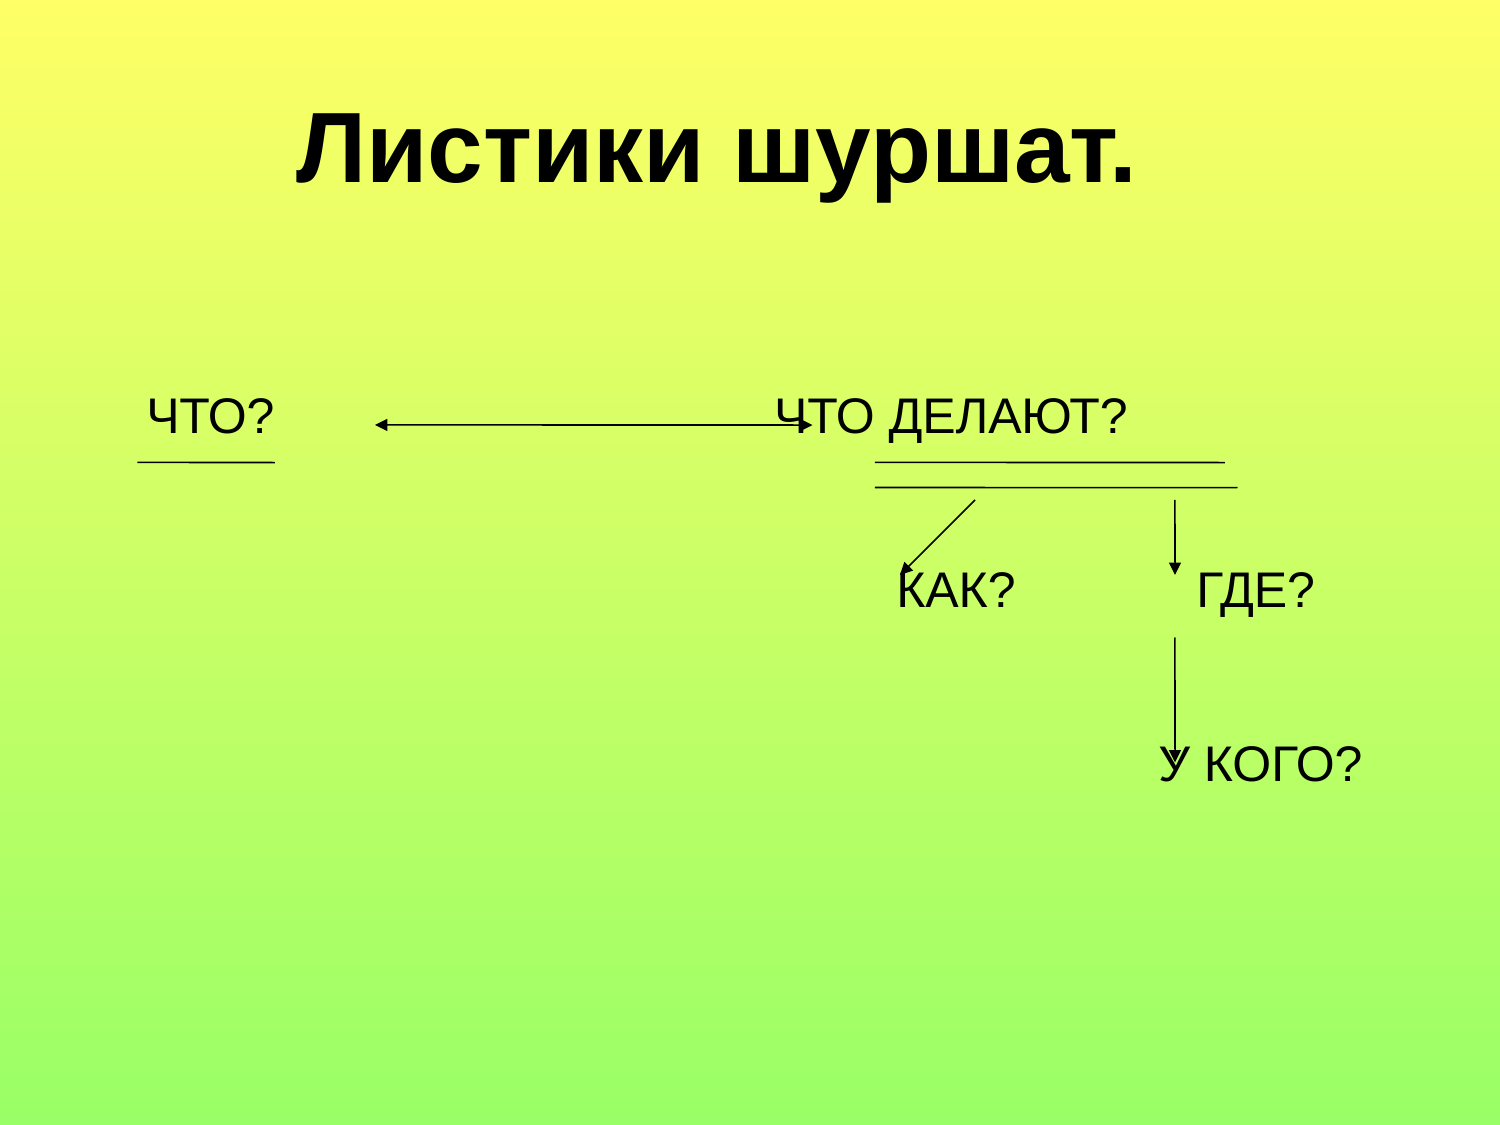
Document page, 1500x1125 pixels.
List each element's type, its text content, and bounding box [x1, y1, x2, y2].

text_box [375, 418, 813, 432]
text_box [1168, 637, 1182, 763]
list Листики шуршат. ЧТО? ЧТО ДЕЛАЮТ? КАК? ГДЕ? У КОГО? [74, 62, 1426, 806]
text_box [900, 499, 976, 575]
text_box [1168, 499, 1182, 575]
